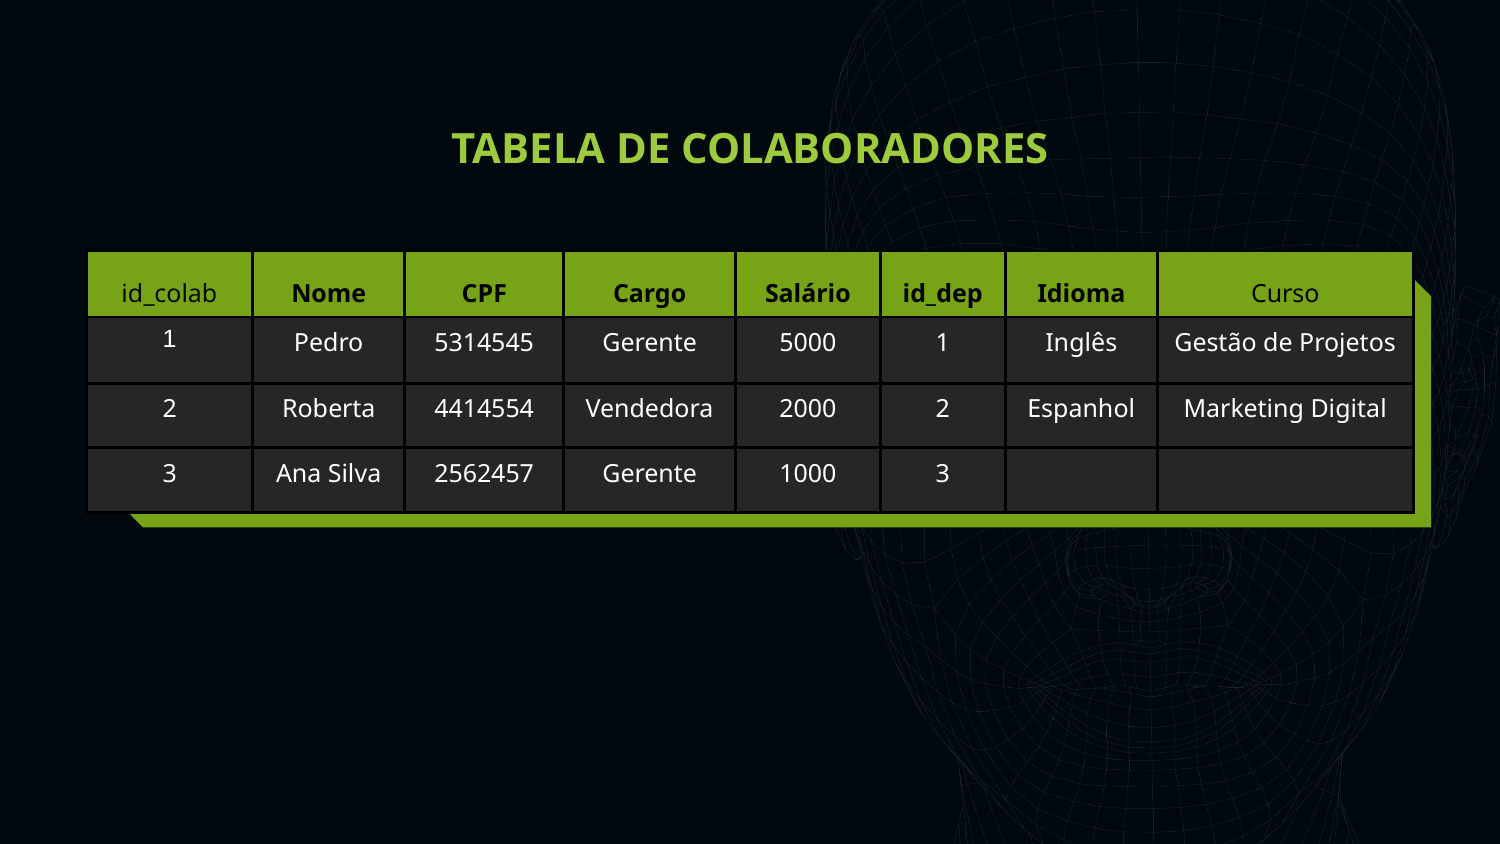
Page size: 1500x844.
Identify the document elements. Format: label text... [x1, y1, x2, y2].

table_header Idioma [1007, 252, 1156, 316]
table_cell Marketing Digital [1159, 385, 1412, 446]
table_cell Gerente [565, 449, 734, 511]
table_cell Gerente [565, 318, 734, 382]
text_box TABELA DE COLABORADORES [207, 106, 1293, 187]
table_header Nome [254, 252, 403, 316]
table_cell Inglês [1007, 318, 1156, 382]
table_cell Gestão de Projetos [1159, 318, 1412, 382]
table_header id_colab [88, 252, 251, 316]
table_cell Roberta [254, 385, 403, 446]
table_cell 2562457 [406, 449, 562, 511]
text_box [129, 280, 1432, 528]
table_cell 5000 [737, 318, 879, 382]
table_cell [1159, 449, 1412, 511]
table_cell 2000 [737, 385, 879, 446]
table_cell Ana Silva [254, 449, 403, 511]
table_cell 5314545 [406, 318, 562, 382]
table_cell 1 [88, 318, 251, 382]
table_cell 2 [88, 385, 251, 446]
table_cell Vendedora [565, 385, 734, 446]
table_cell 4414554 [406, 385, 562, 446]
table_cell [1007, 449, 1156, 511]
table_header Curso [1159, 252, 1412, 316]
table_header Cargo [565, 252, 734, 316]
table_cell 3 [88, 449, 251, 511]
table_header id_dep [882, 252, 1004, 316]
table_cell 2 [882, 385, 1004, 446]
table_cell 1 [882, 318, 1004, 382]
table_cell 3 [882, 449, 1004, 511]
table_header CPF [406, 252, 562, 316]
table_header Salário [737, 252, 879, 316]
table_cell Pedro [254, 318, 403, 382]
table_cell Espanhol [1007, 385, 1156, 446]
table_cell 1000 [737, 449, 879, 511]
